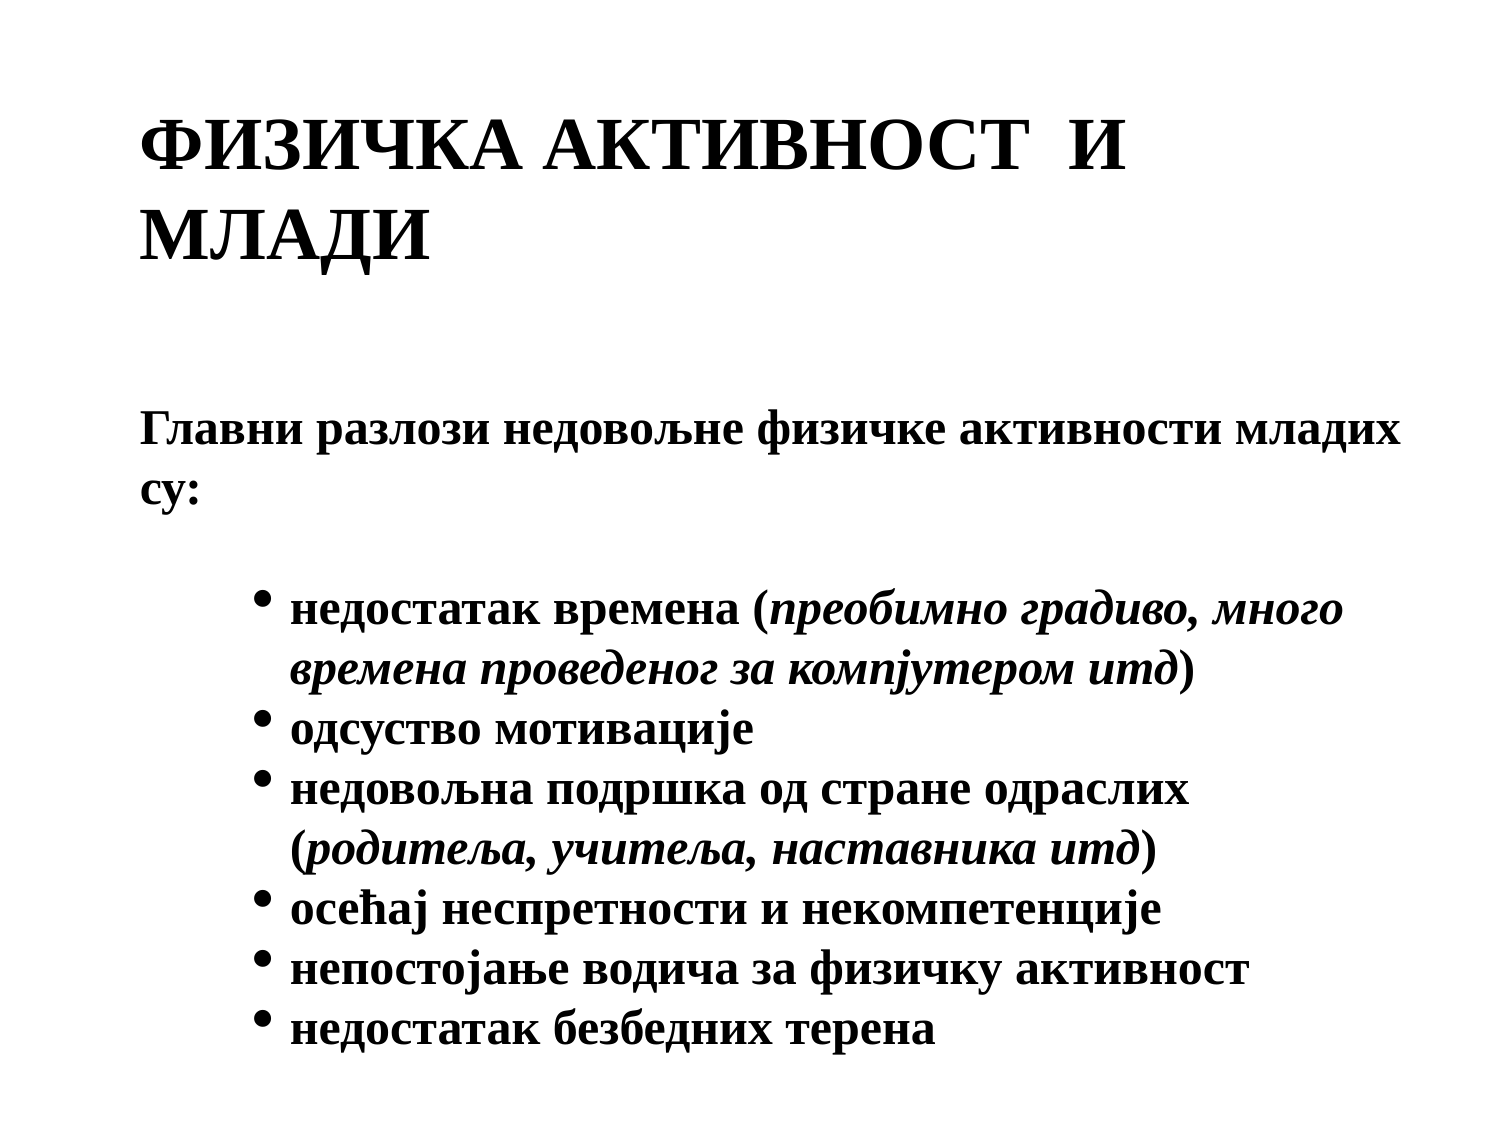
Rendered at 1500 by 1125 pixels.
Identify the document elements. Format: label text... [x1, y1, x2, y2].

text_box ФИЗИЧКА АКТИВНОСТ И МЛАДИ Главни разлози недовољне физичке активности младих су: недостатак времена (преобимно градиво, много времена проведеног за компјутером итд) одсуство мотивације недовољна подршка од стране одраслих (родитеља, учитеља, наставника итд) осећај неспретности и некомпетенције непостојање водича за физичку активност недостатак безбедних терена [125, 87, 1438, 1063]
